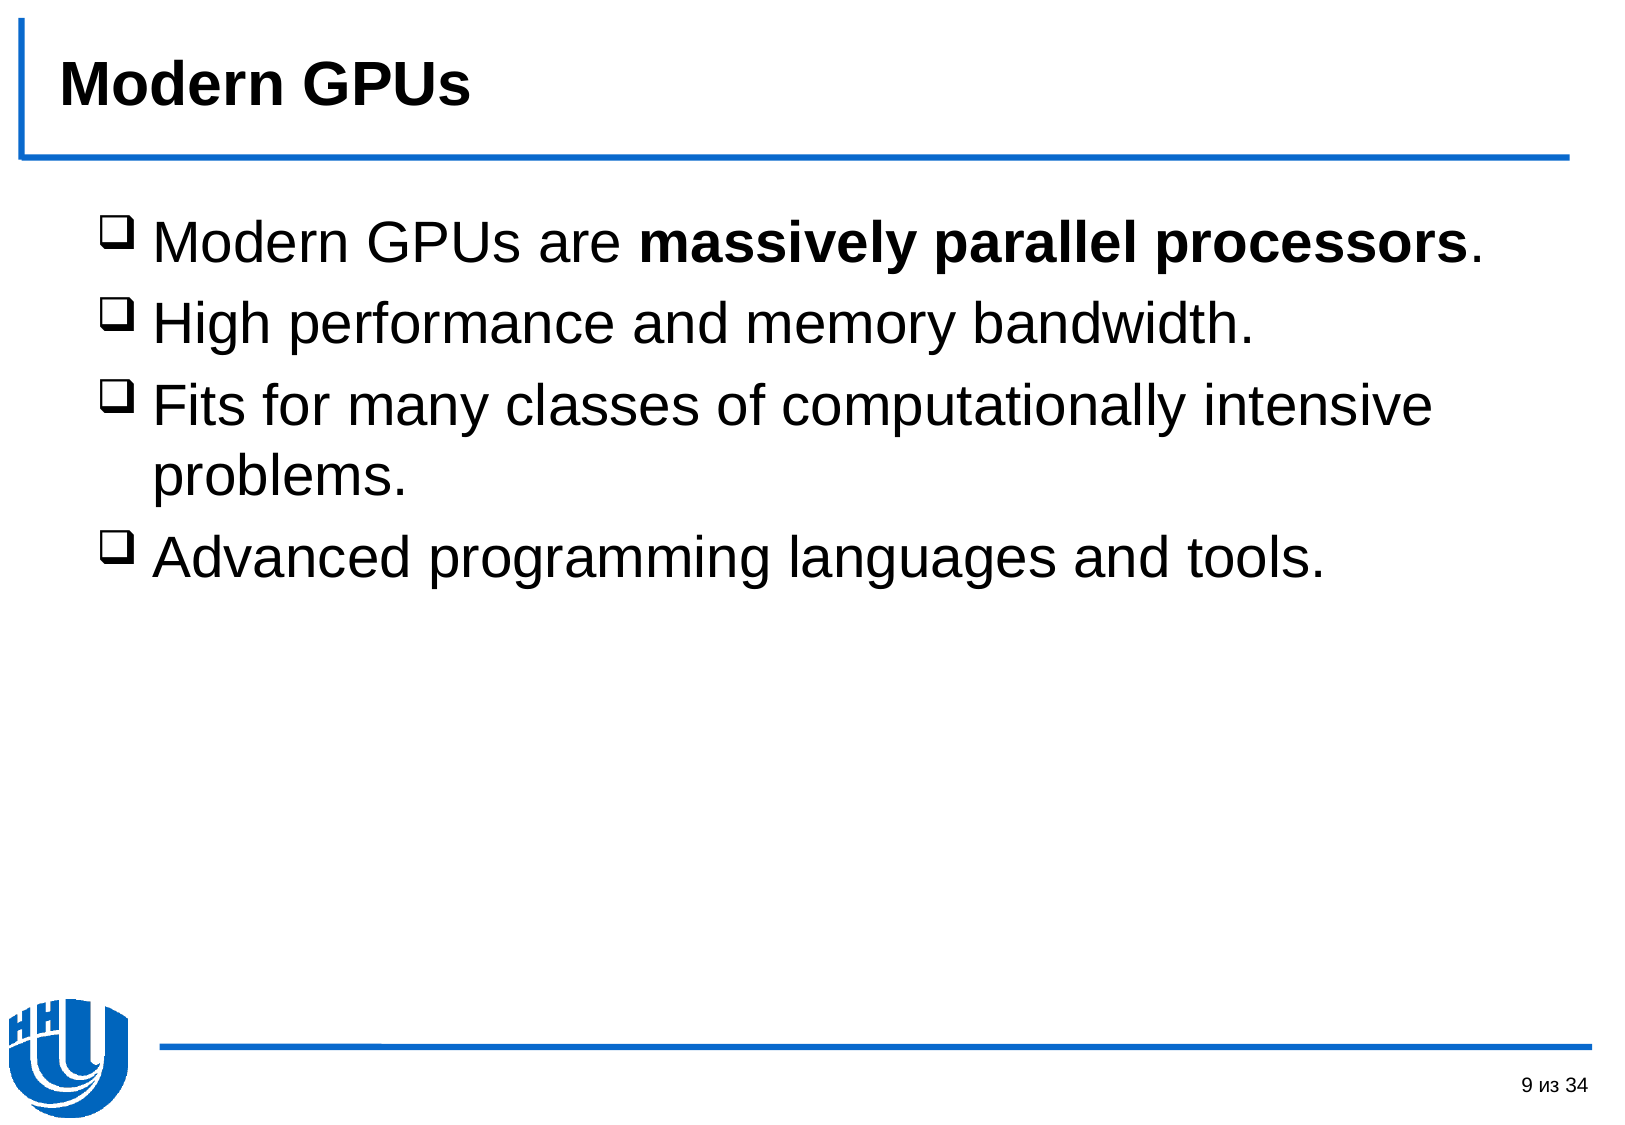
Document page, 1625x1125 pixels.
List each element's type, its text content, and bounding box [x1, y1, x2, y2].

list Modern GPUs are massively parallel processors. High performance and memory bandwidth. Fits for many classes of computationally intensive problems. Advanced programming languages and tools. [81, 196, 1543, 1012]
picture [9, 999, 128, 1118]
slide_number 9 [1449, 1051, 1604, 1125]
title Modern GPUs [44, 34, 1535, 127]
